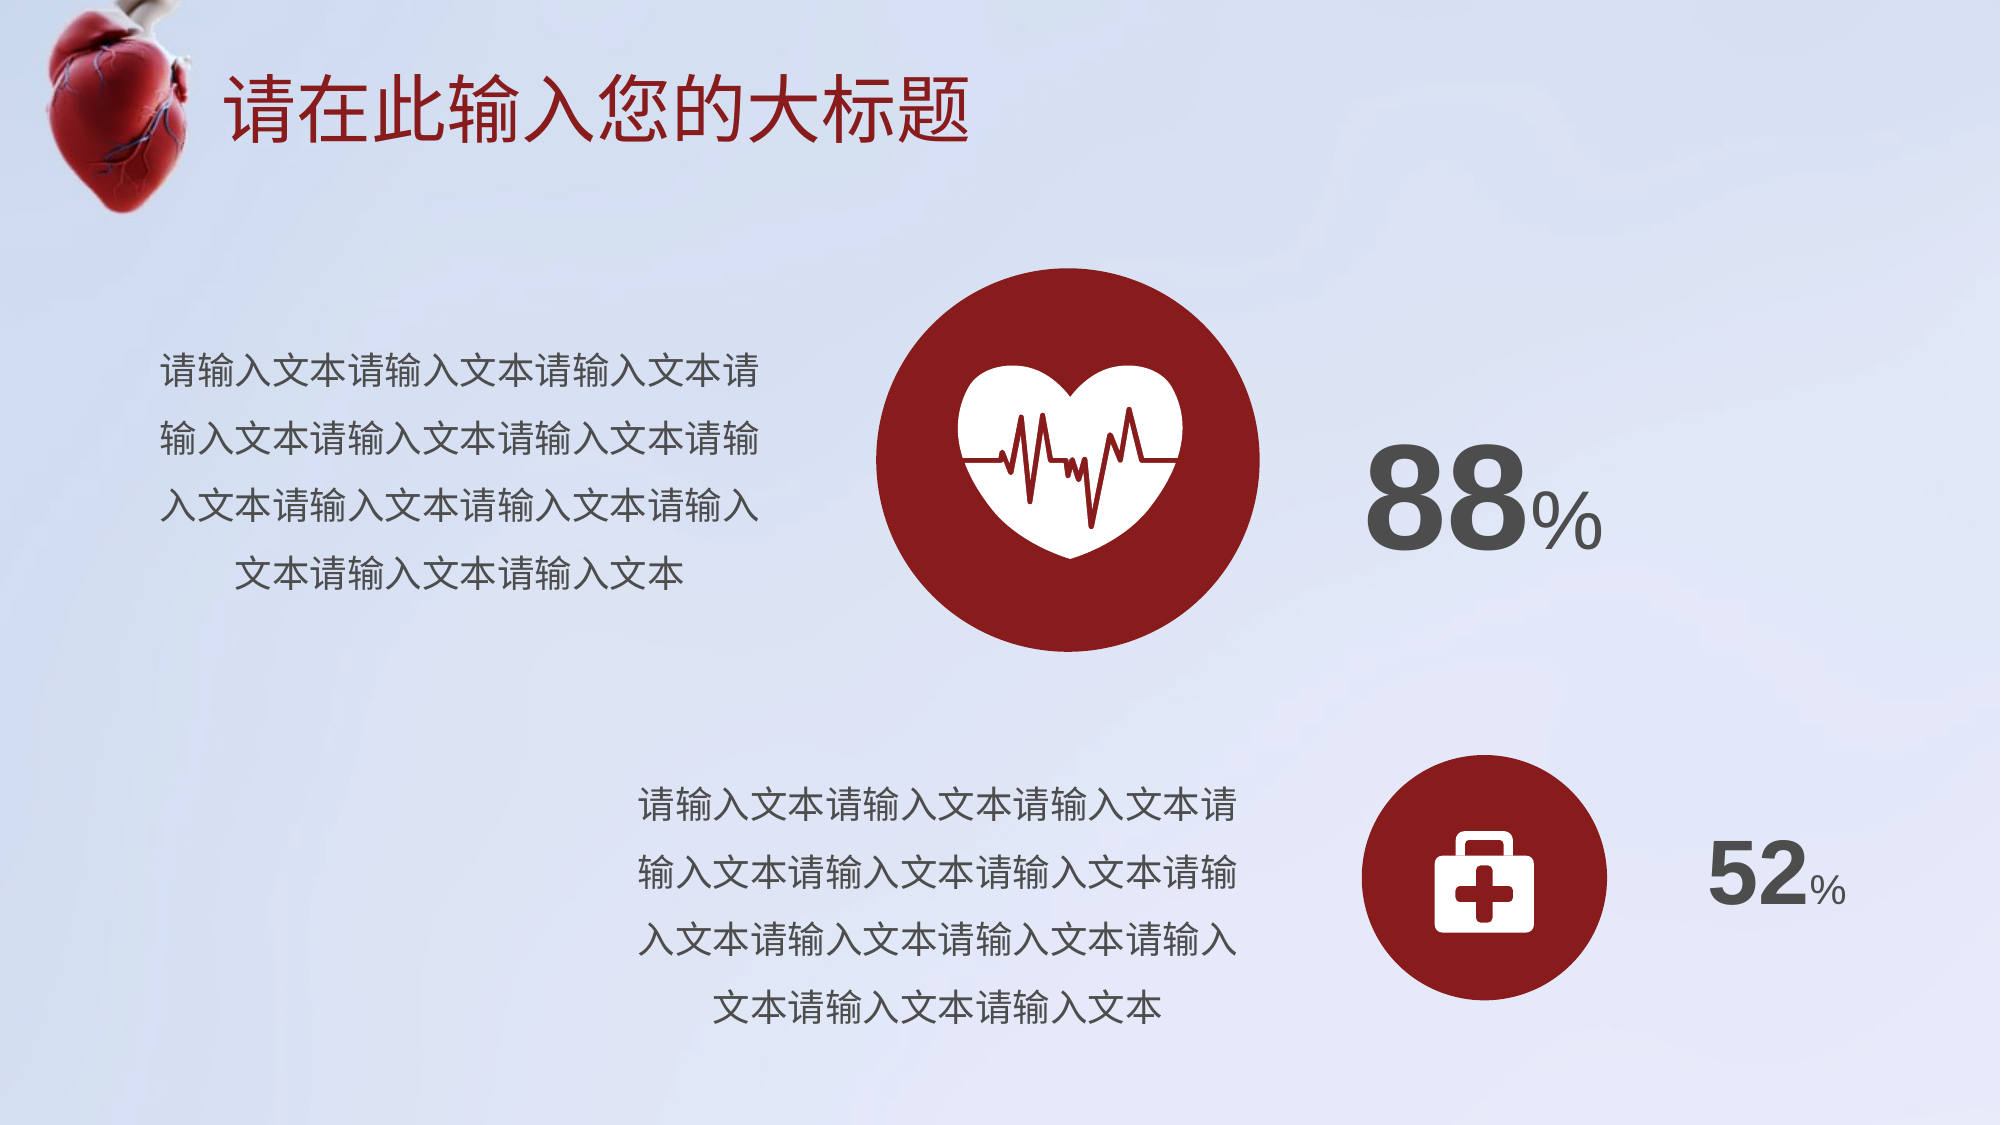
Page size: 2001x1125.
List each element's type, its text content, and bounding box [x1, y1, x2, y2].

picture [0, 0, 2000, 1125]
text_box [1361, 754, 1608, 1001]
text_box 请输入文本请输入文本请输入文本请输入文本请输入文本请输入文本请输入文本请输入文本请输入文本请输入文本请输入文本请输入文本 [604, 748, 1271, 1040]
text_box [876, 268, 1260, 652]
title 请在此输入您的大标题 [206, 44, 1876, 184]
text_box 52% [1627, 805, 1927, 930]
text_box 请输入文本请输入文本请输入文本请输入文本请输入文本请输入文本请输入文本请输入文本请输入文本请输入文本请输入文本请输入文本 [126, 314, 793, 606]
text_box 88% [1291, 392, 1677, 587]
